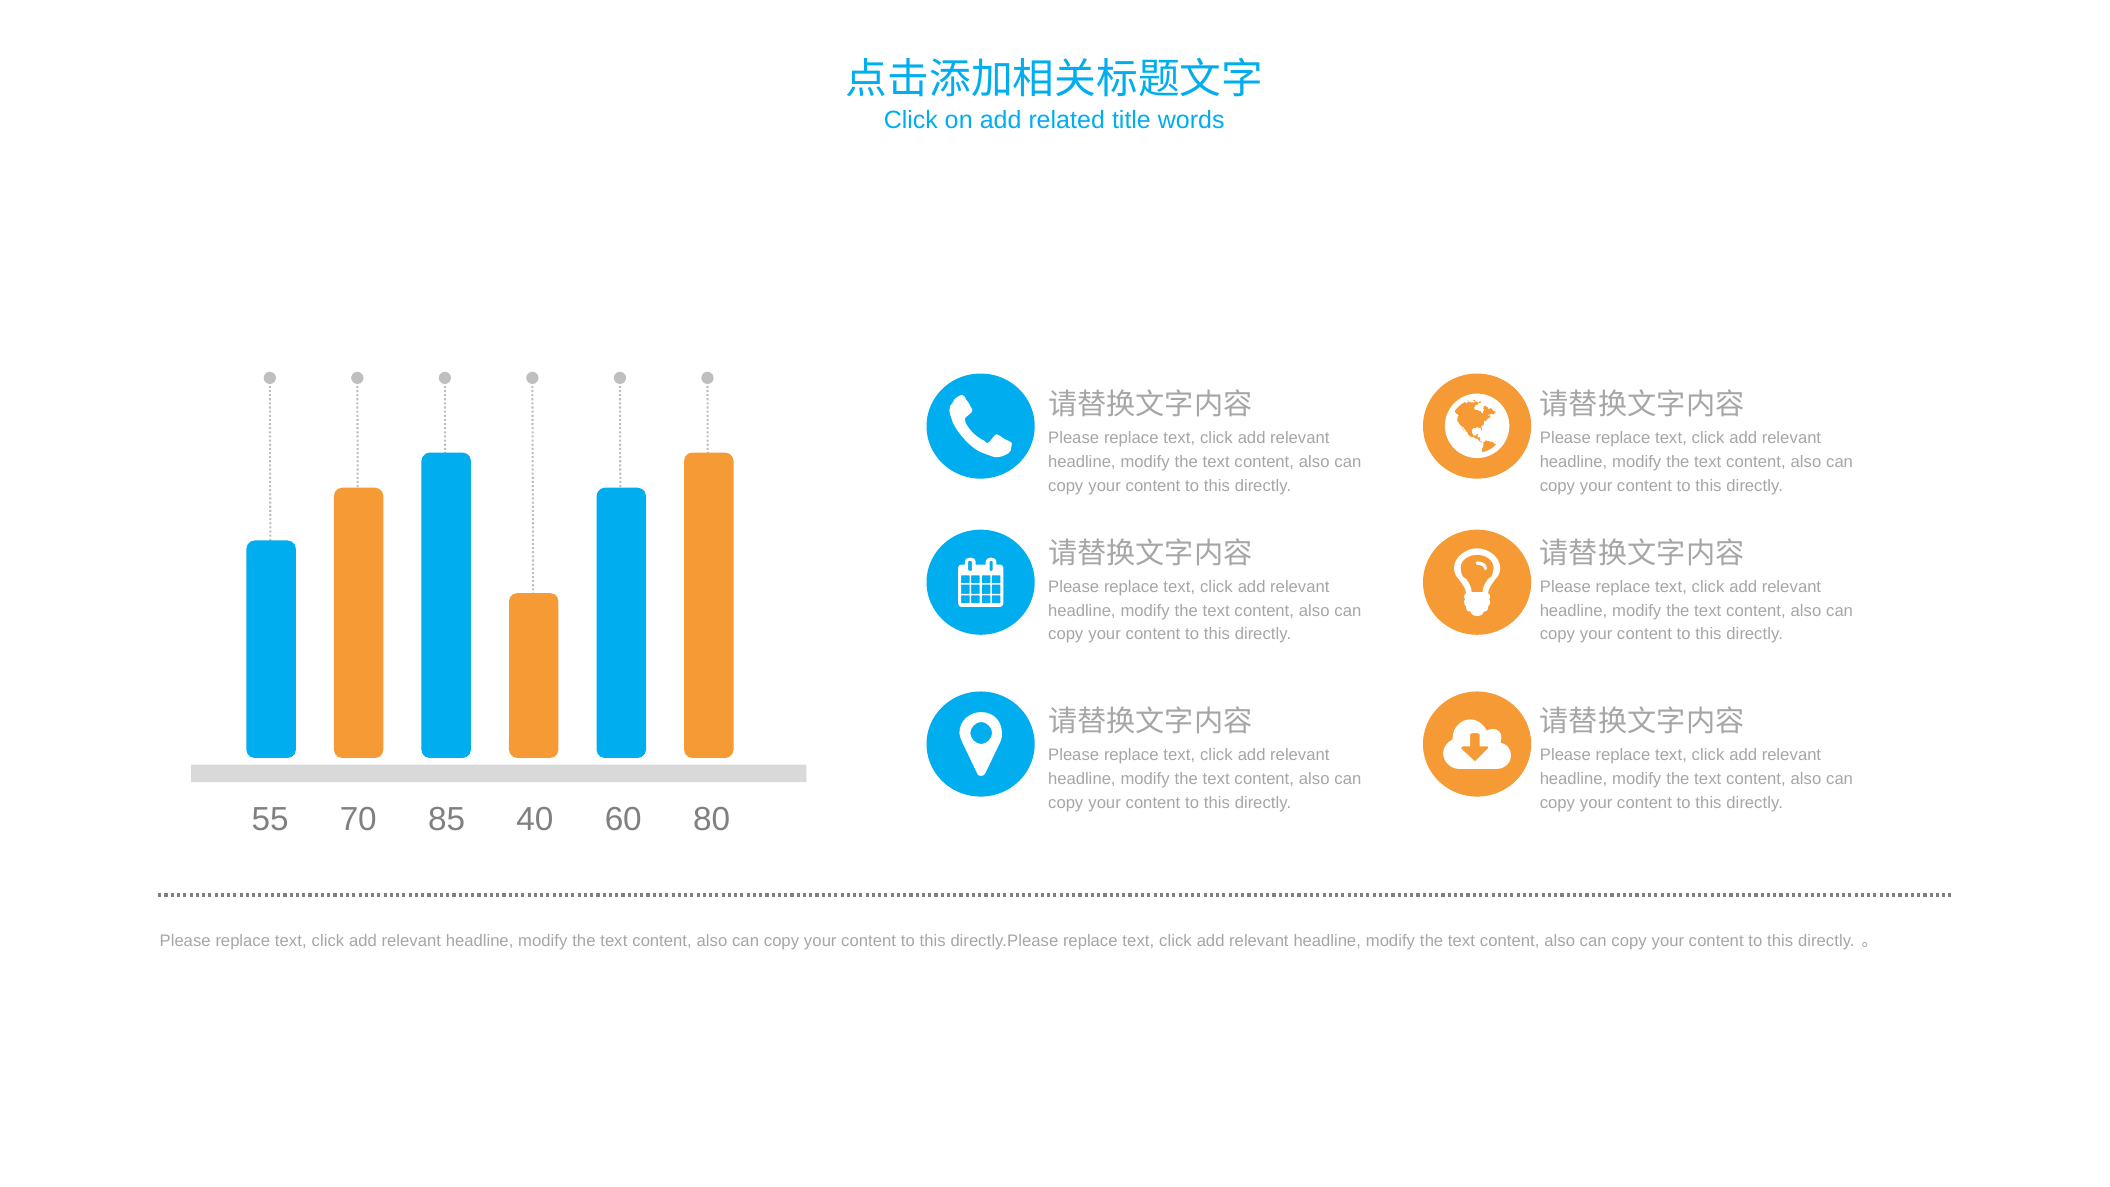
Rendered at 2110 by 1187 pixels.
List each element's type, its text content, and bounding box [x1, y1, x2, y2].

text_box 55 [251, 789, 289, 837]
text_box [1048, 378, 1392, 494]
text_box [926, 691, 1035, 797]
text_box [1048, 695, 1383, 811]
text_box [1539, 695, 1874, 811]
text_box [926, 373, 1035, 479]
text_box 60 [604, 789, 642, 837]
text_box 70 [339, 789, 377, 837]
text_box [190, 763, 807, 783]
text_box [1539, 527, 1874, 643]
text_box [509, 377, 559, 758]
text_box 80 [692, 789, 731, 837]
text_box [1048, 527, 1383, 643]
text_box Please replace text, click add relevant headline, modify the text content, also can copy your content to this directly.Please replace text, click add relevant headline, modify the text content, also can copy your content to this directly.。 [159, 925, 1950, 950]
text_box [1422, 691, 1532, 797]
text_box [333, 377, 384, 758]
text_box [421, 377, 471, 758]
text_box 点击添加相关标题文字 [803, 44, 1307, 107]
text_box Click on add related title words [864, 95, 1246, 158]
text_box 40 [516, 789, 554, 837]
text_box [1539, 378, 1874, 494]
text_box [596, 377, 646, 758]
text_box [1422, 373, 1532, 479]
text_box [1422, 529, 1532, 635]
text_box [684, 377, 734, 758]
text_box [926, 529, 1035, 635]
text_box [246, 377, 296, 758]
text_box 85 [428, 789, 466, 837]
